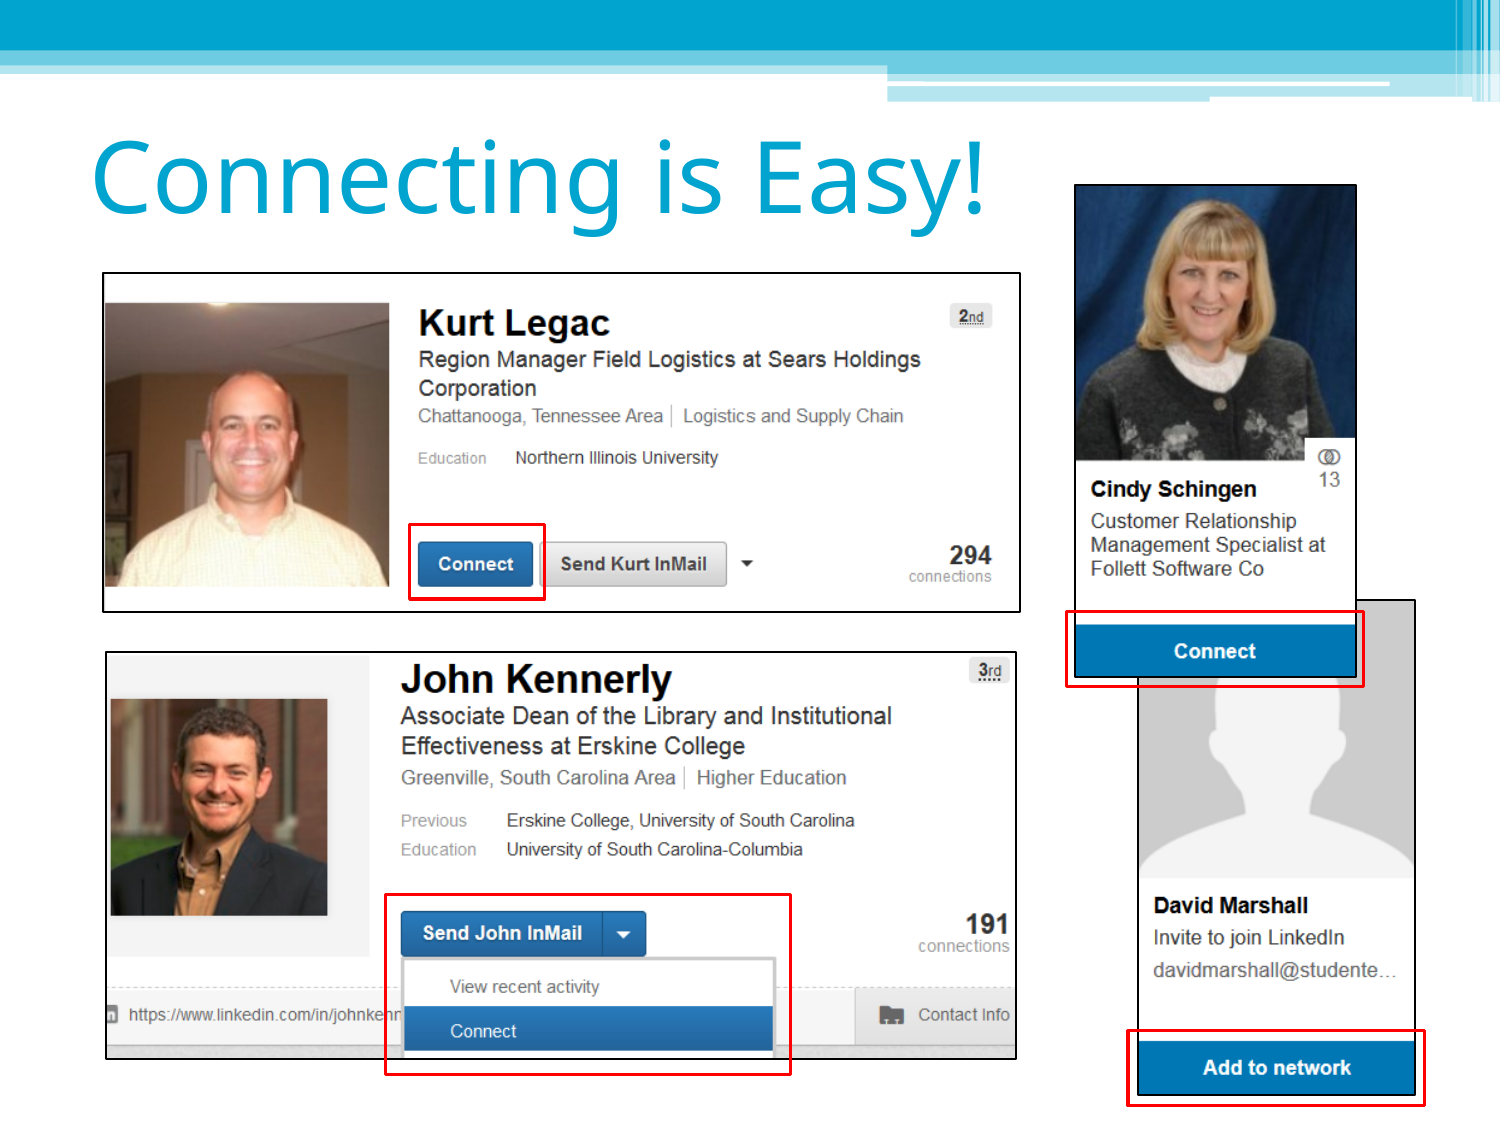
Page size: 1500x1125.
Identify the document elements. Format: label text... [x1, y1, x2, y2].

title Connecting is Easy! [75, 85, 1425, 261]
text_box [104, 185, 1425, 1106]
